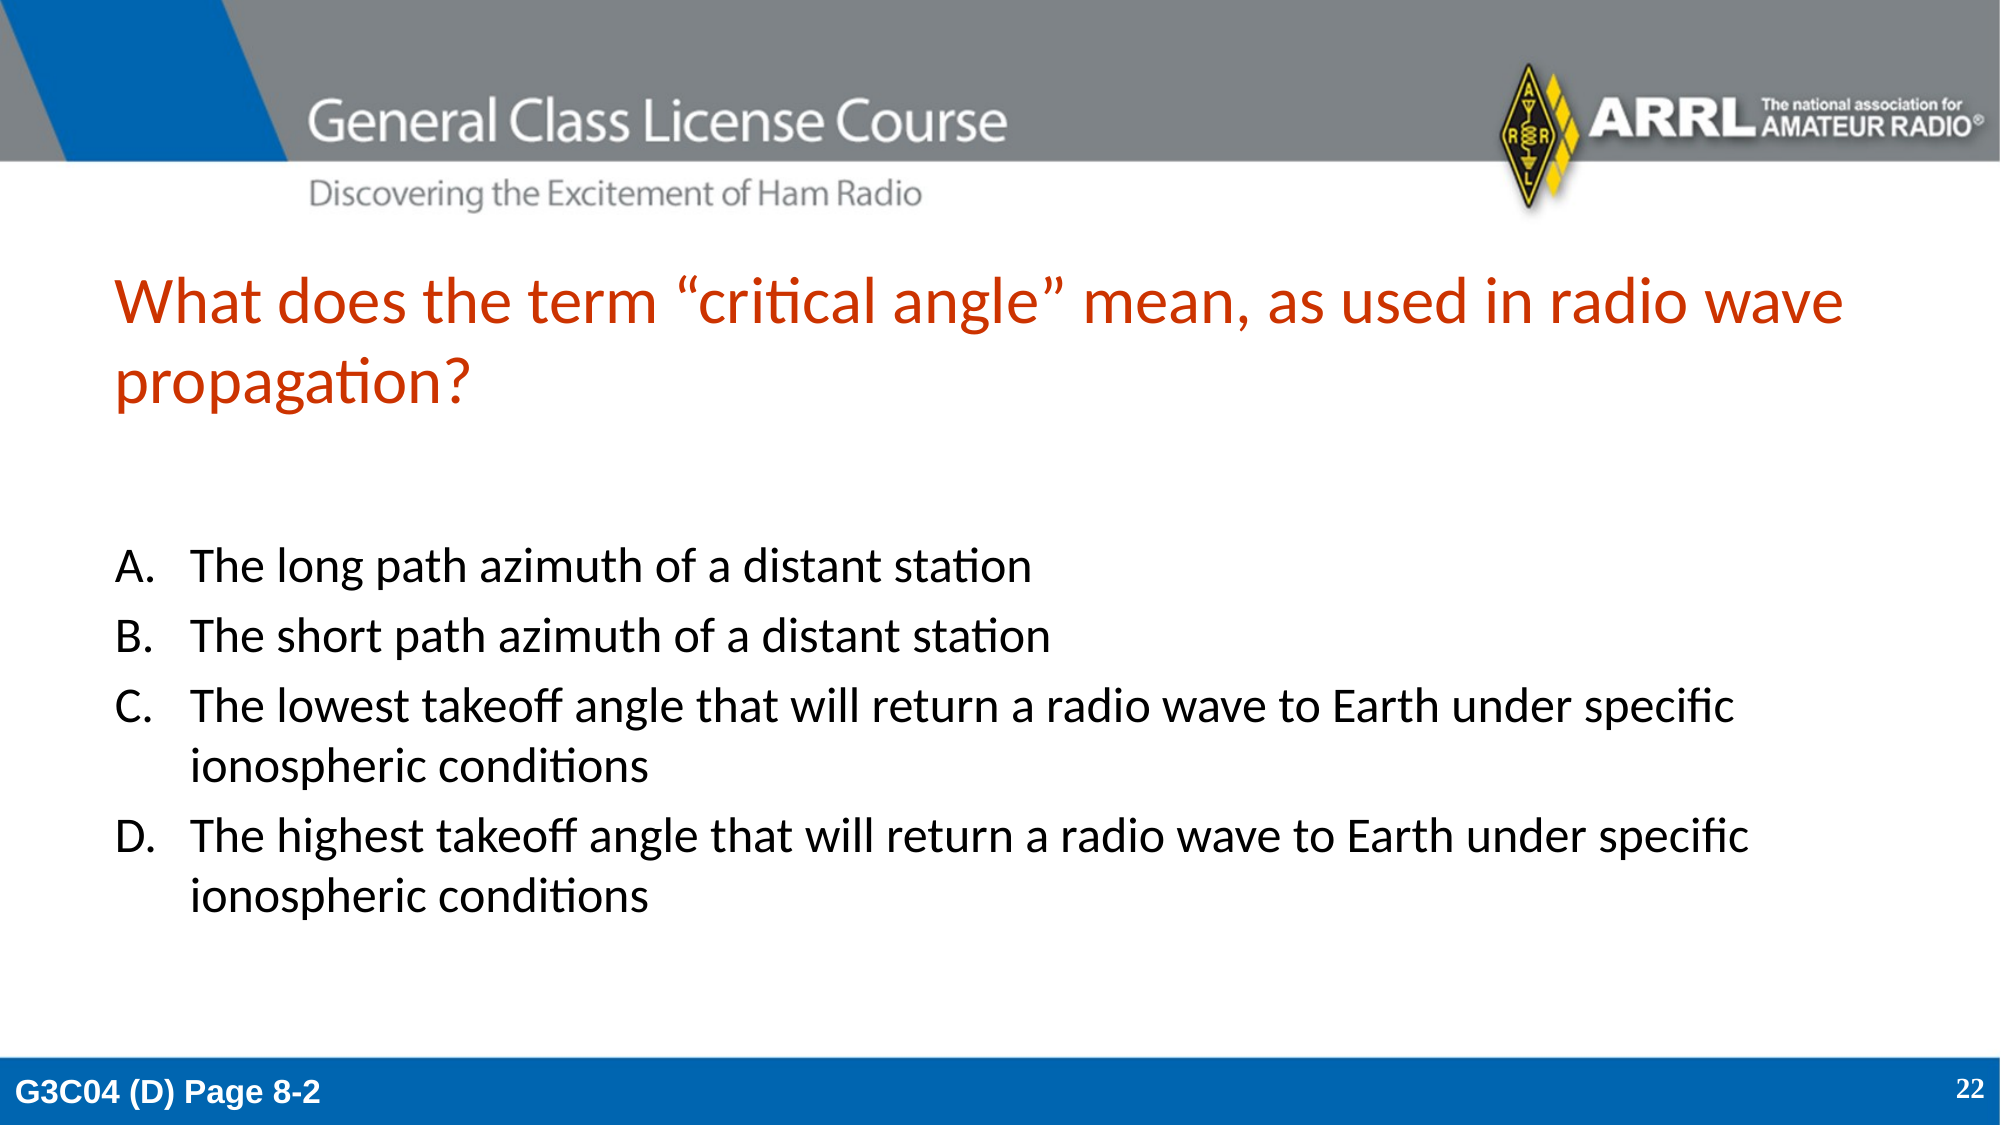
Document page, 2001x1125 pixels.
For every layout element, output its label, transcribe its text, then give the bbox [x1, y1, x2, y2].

title What does the term “critical angle” mean, as used in radio wave propagation? [99, 249, 1900, 468]
text_box 22 [1875, 1062, 2000, 1113]
list The long path azimuth of a distant station The short path azimuth of a distant station The lowest takeoff angle that will return a radio wave to Earth under specific ionospheric conditions The highest takeoff angle that will return a radio wave to Earth under specific ionospheric conditions [99, 525, 1900, 1005]
picture [0, 0, 2001, 1125]
text_box G3C04 (D) Page 8-2 [0, 1062, 1313, 1118]
